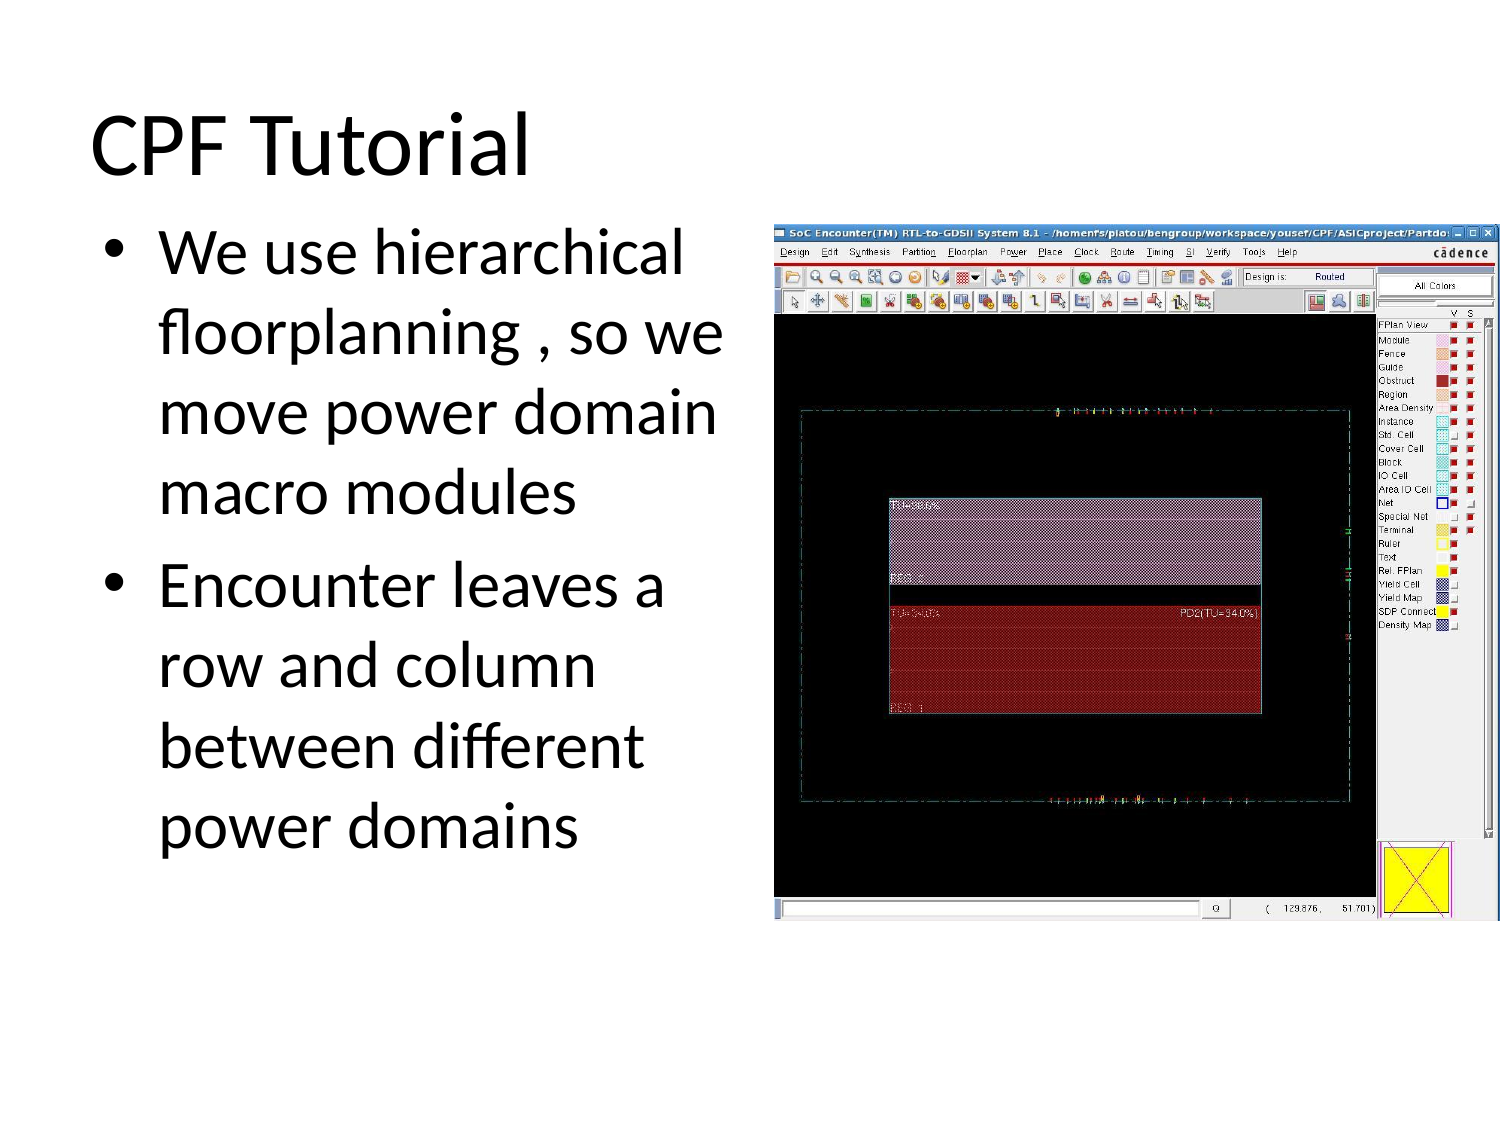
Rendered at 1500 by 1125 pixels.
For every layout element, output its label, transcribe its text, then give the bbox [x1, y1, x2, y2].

title CPF Tutorial [75, 45, 1425, 233]
picture [774, 224, 1500, 921]
list We use hierarchical floorplanning , so we move power domain macro modules Encounter leaves a row and column between different power domains [87, 200, 750, 943]
